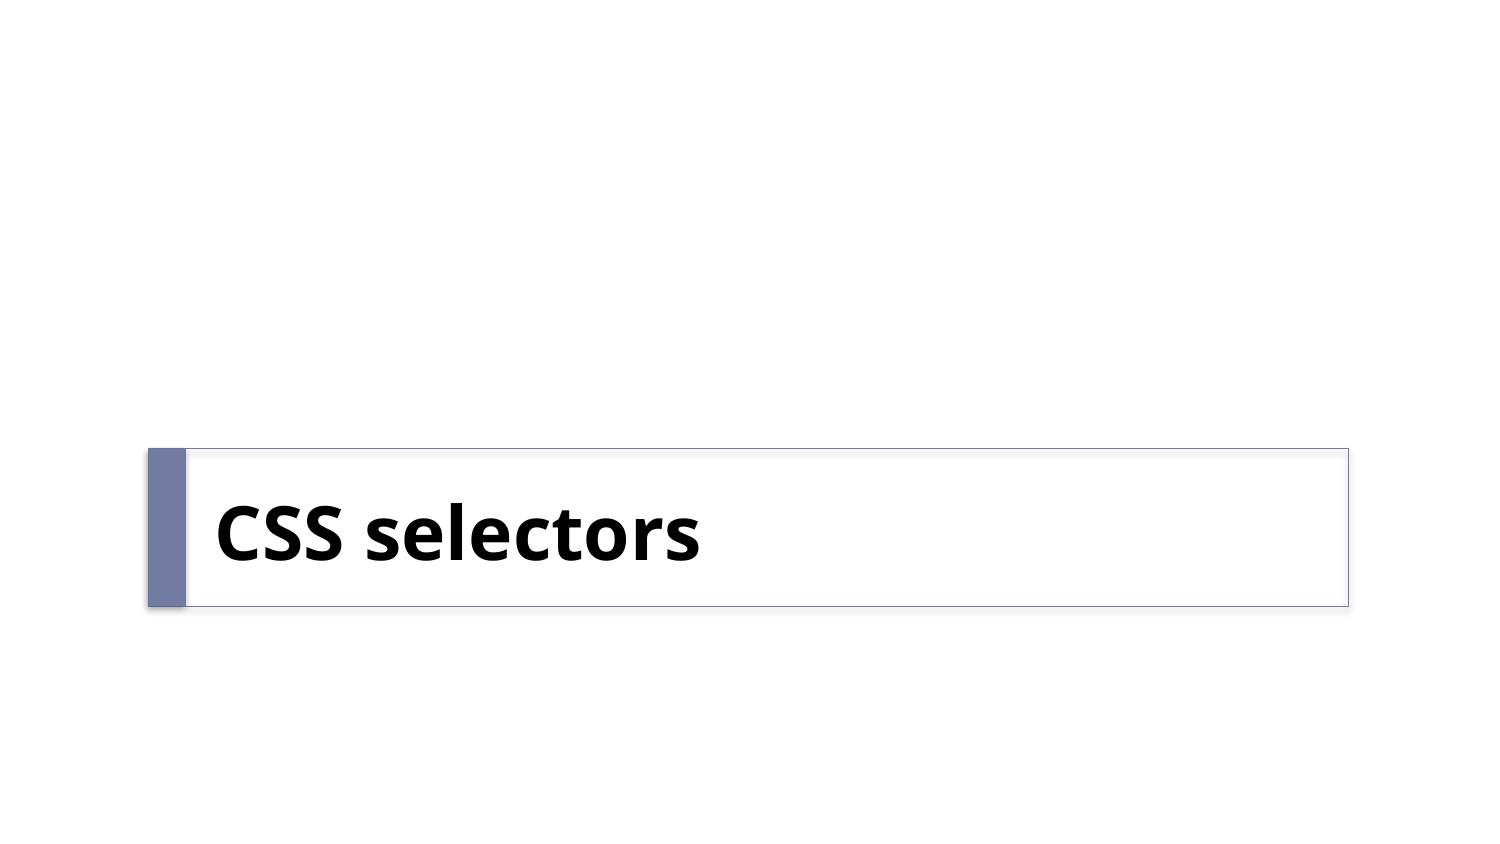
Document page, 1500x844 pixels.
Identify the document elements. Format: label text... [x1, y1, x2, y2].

title CSS selectors [200, 478, 1325, 600]
